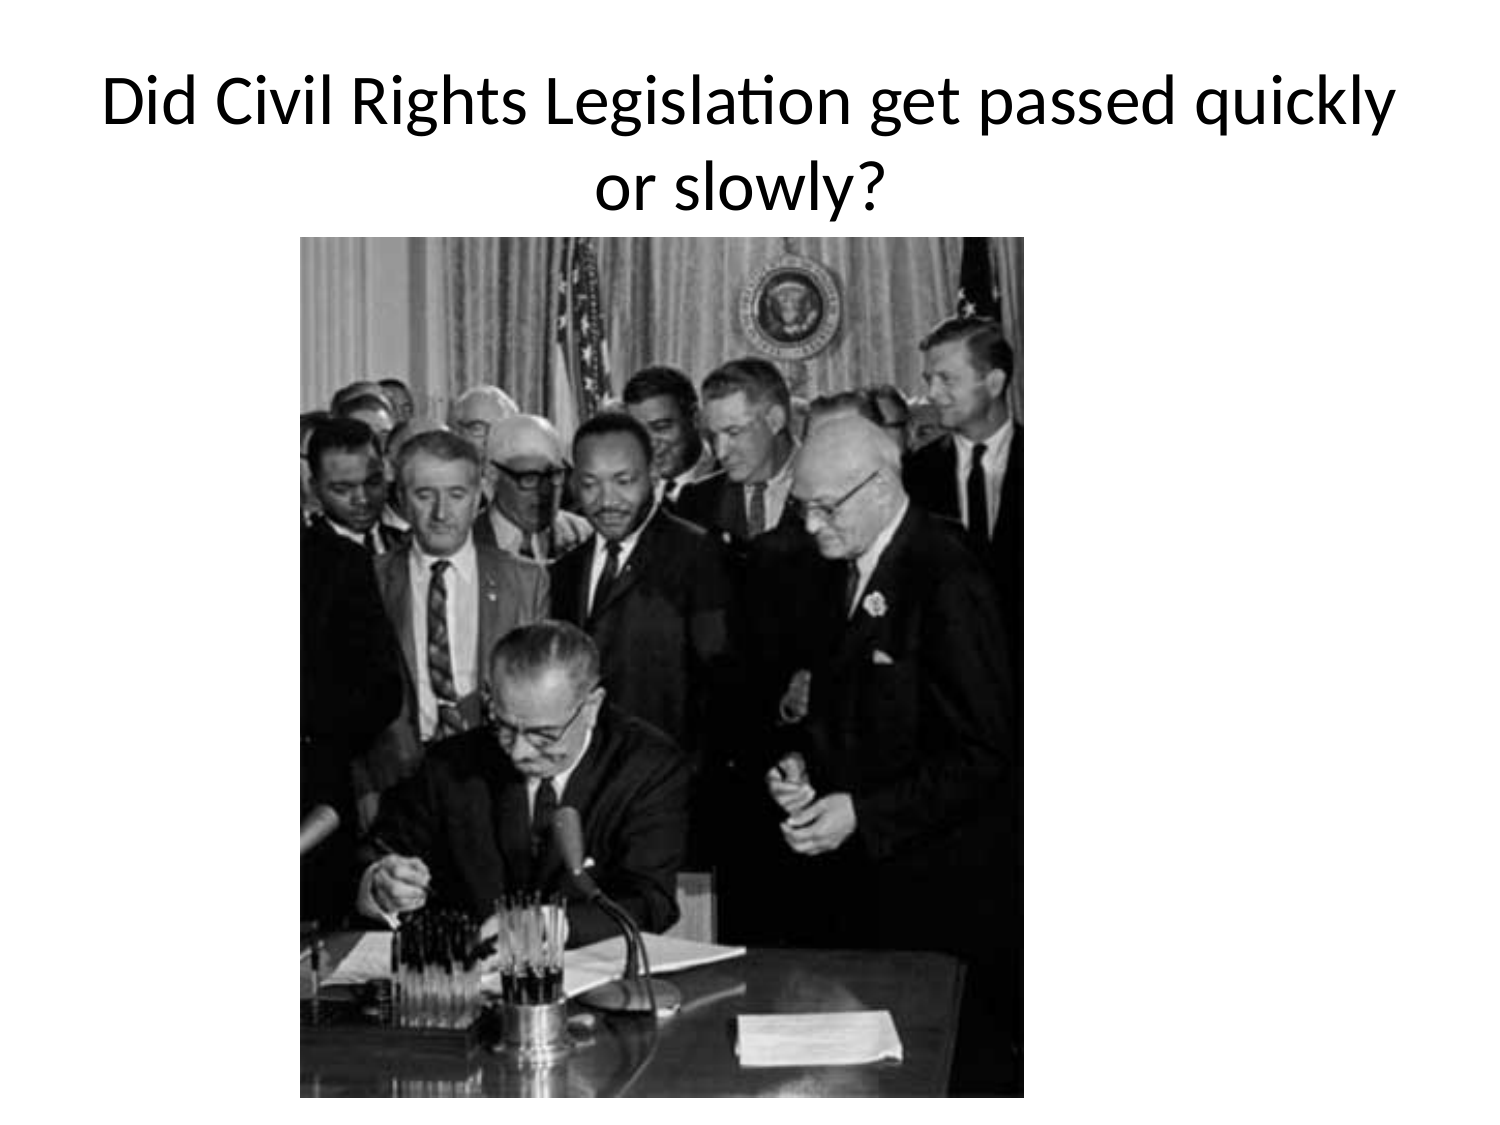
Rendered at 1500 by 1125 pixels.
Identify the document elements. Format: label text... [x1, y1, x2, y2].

title Did Civil Rights Legislation get passed quickly or slowly? [75, 45, 1425, 233]
picture [299, 237, 1024, 1098]
